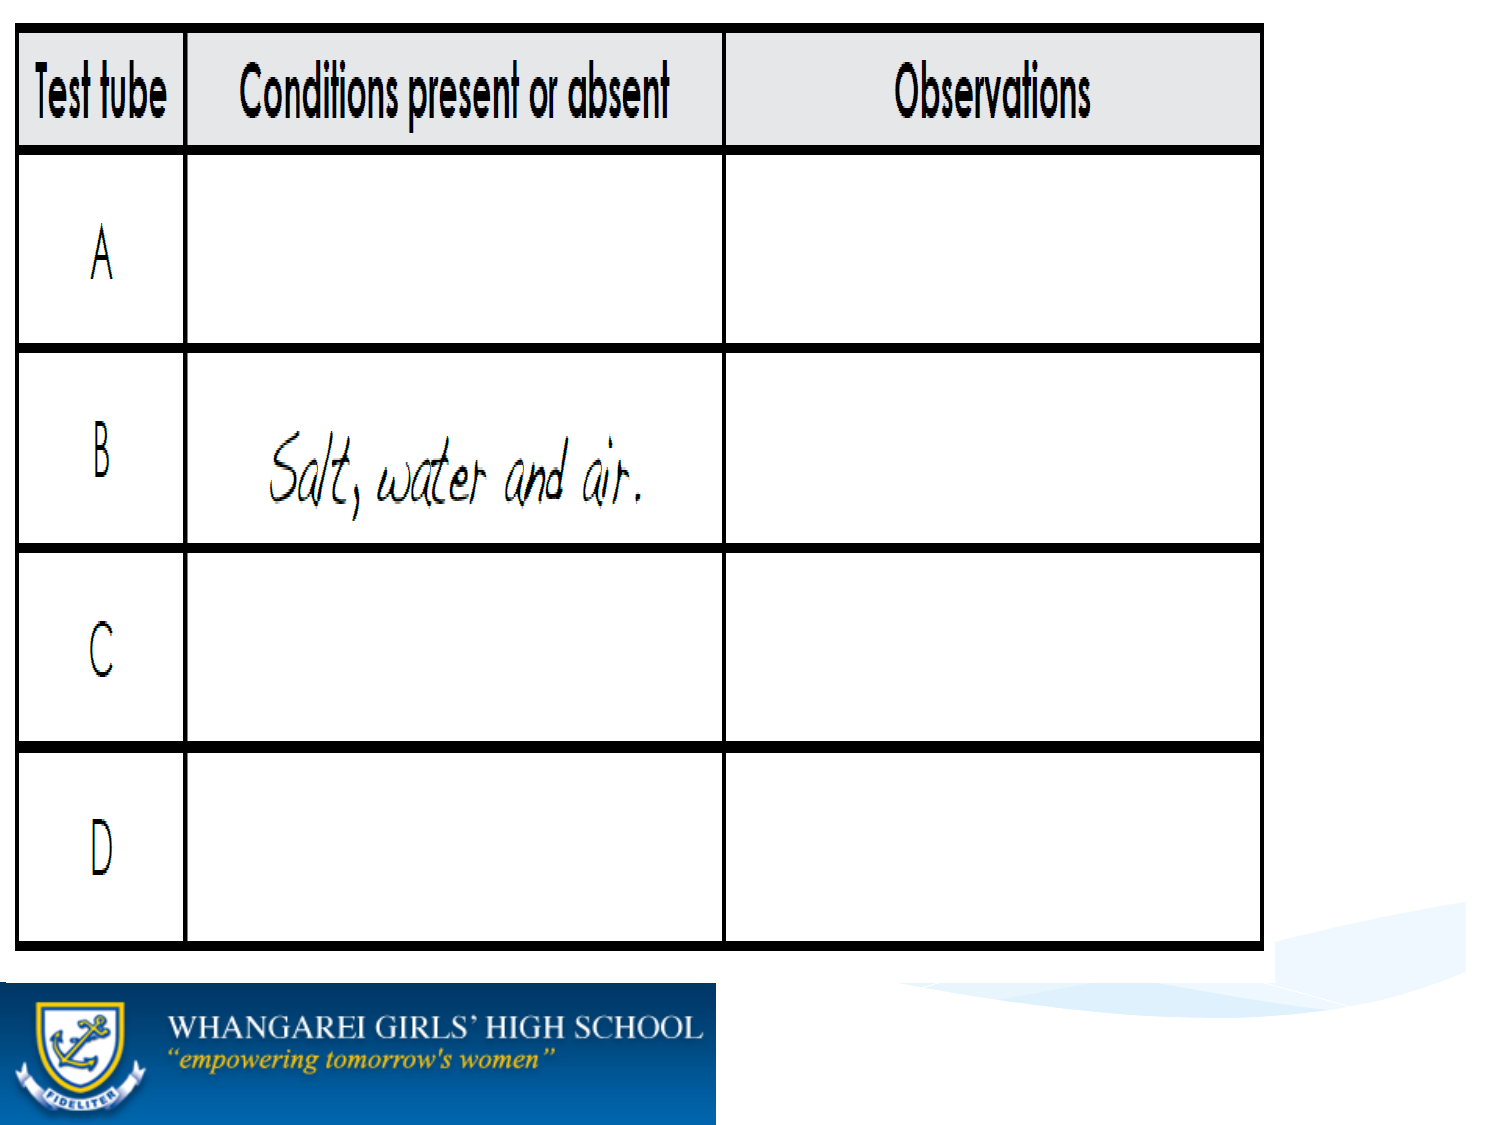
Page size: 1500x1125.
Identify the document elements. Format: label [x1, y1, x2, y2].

picture [0, 0, 1276, 1125]
